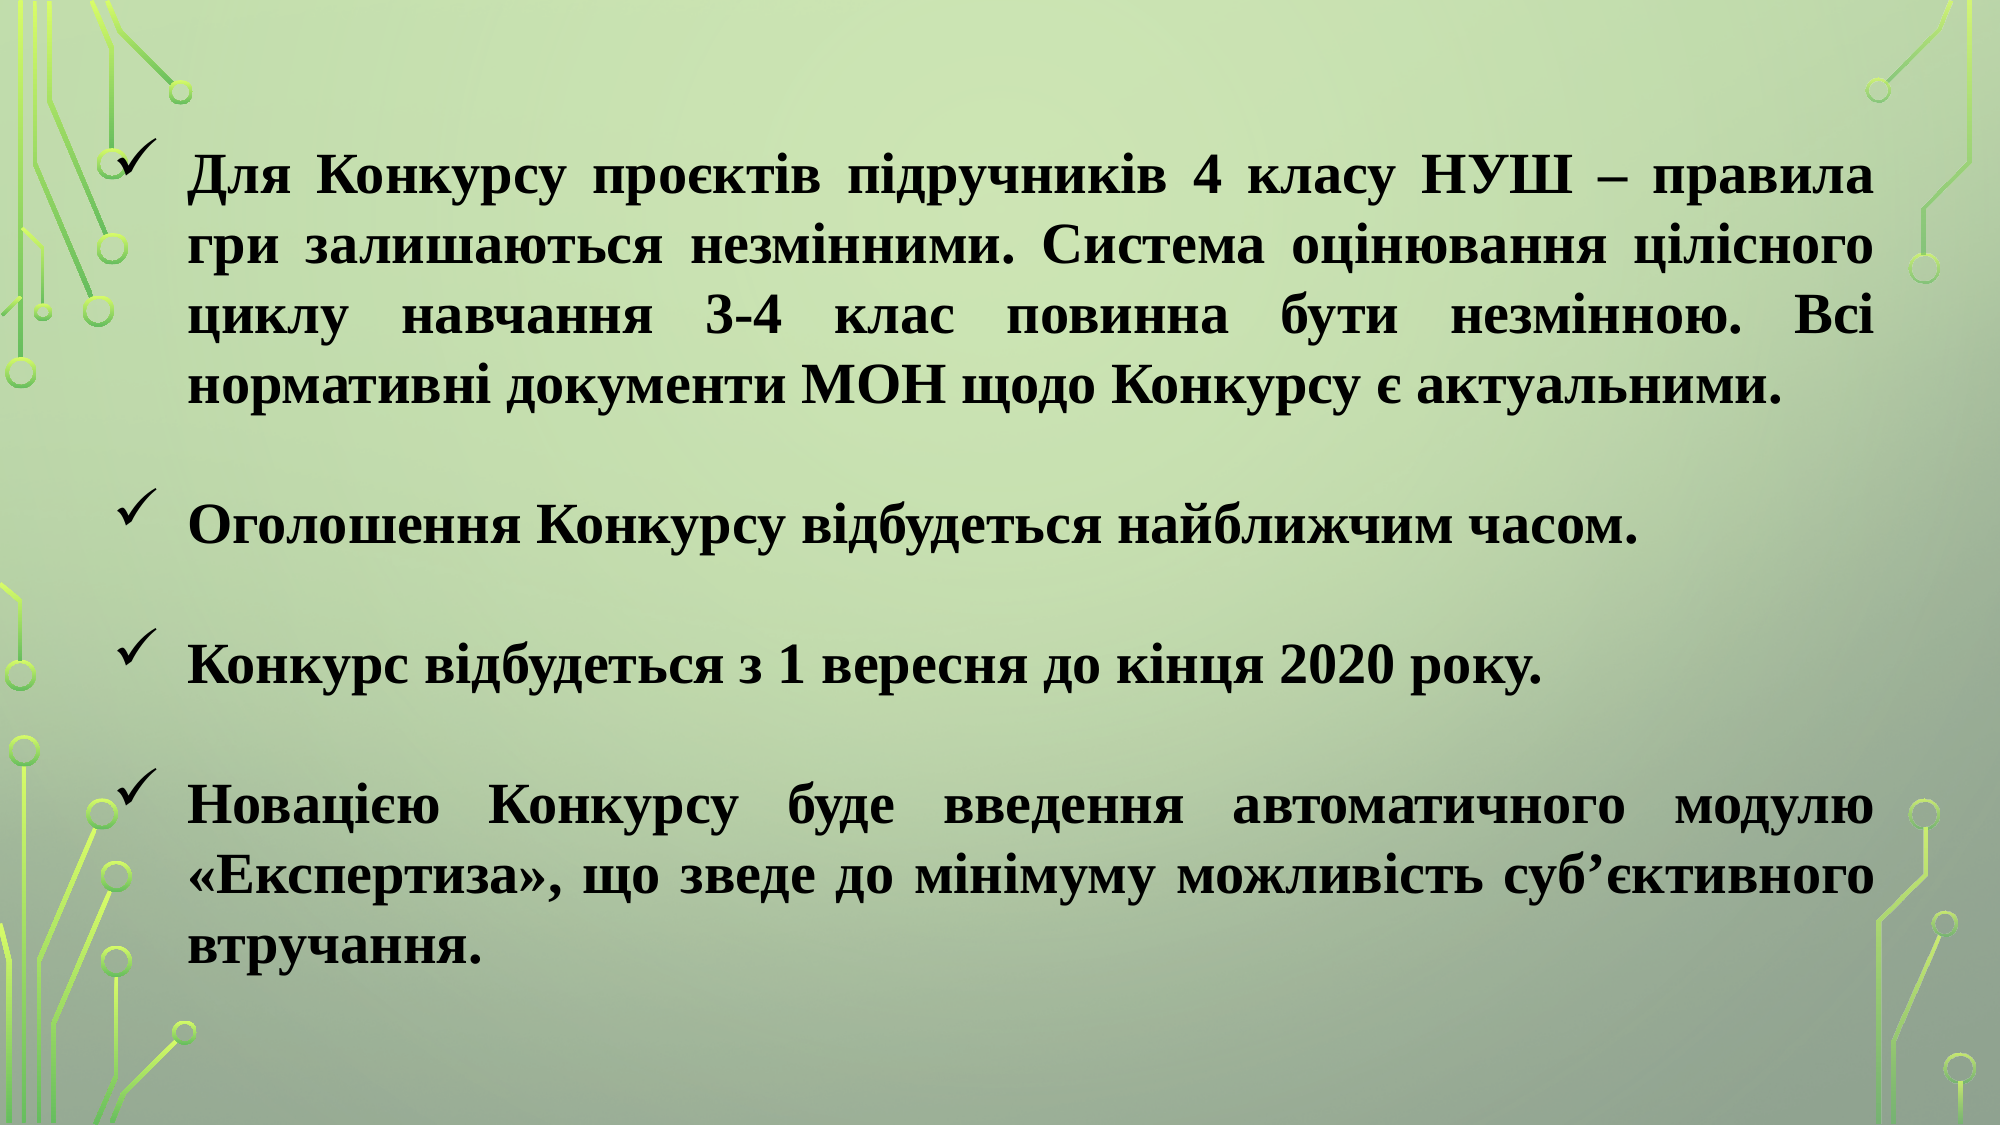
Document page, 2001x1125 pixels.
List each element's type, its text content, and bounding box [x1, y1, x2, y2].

text_box Для Конкурсу проєктів підручників 4 класу НУШ – правила гри залишаються незмінними. Система оцінювання цілісного циклу навчання 3-4 клас повинна бути незмінною. Всі нормативні документи МОН щодо Конкурсу є актуальними. Оголошення Конкурсу відбудеться найближчим часом. Конкурс відбудеться з 1 вересня до кінця 2020 року. Новацією Конкурсу буде введення автоматичного модулю «Експертиза», що зведе до мінімуму можливість суб’єктивного втручання. [97, 127, 1891, 983]
